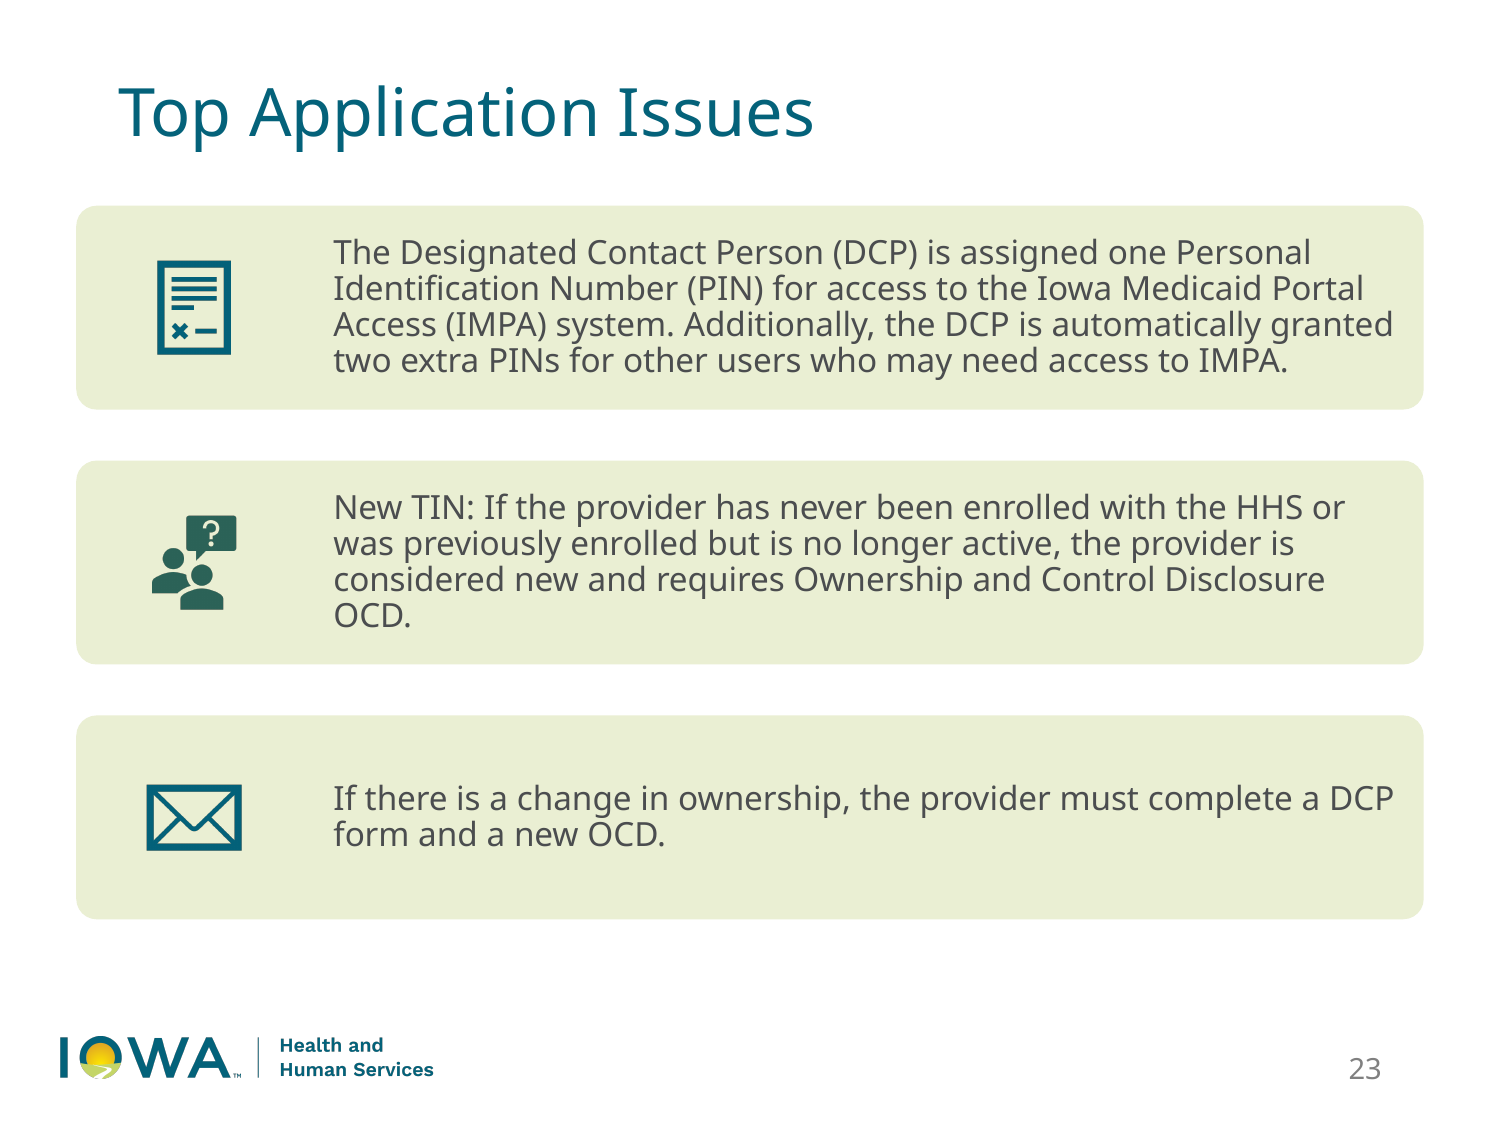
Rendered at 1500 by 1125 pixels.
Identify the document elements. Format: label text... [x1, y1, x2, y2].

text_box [76, 205, 1424, 920]
picture [60, 1036, 434, 1079]
slide_number 23 [1059, 1042, 1397, 1103]
text_box Top Application Issues [103, 55, 1397, 174]
